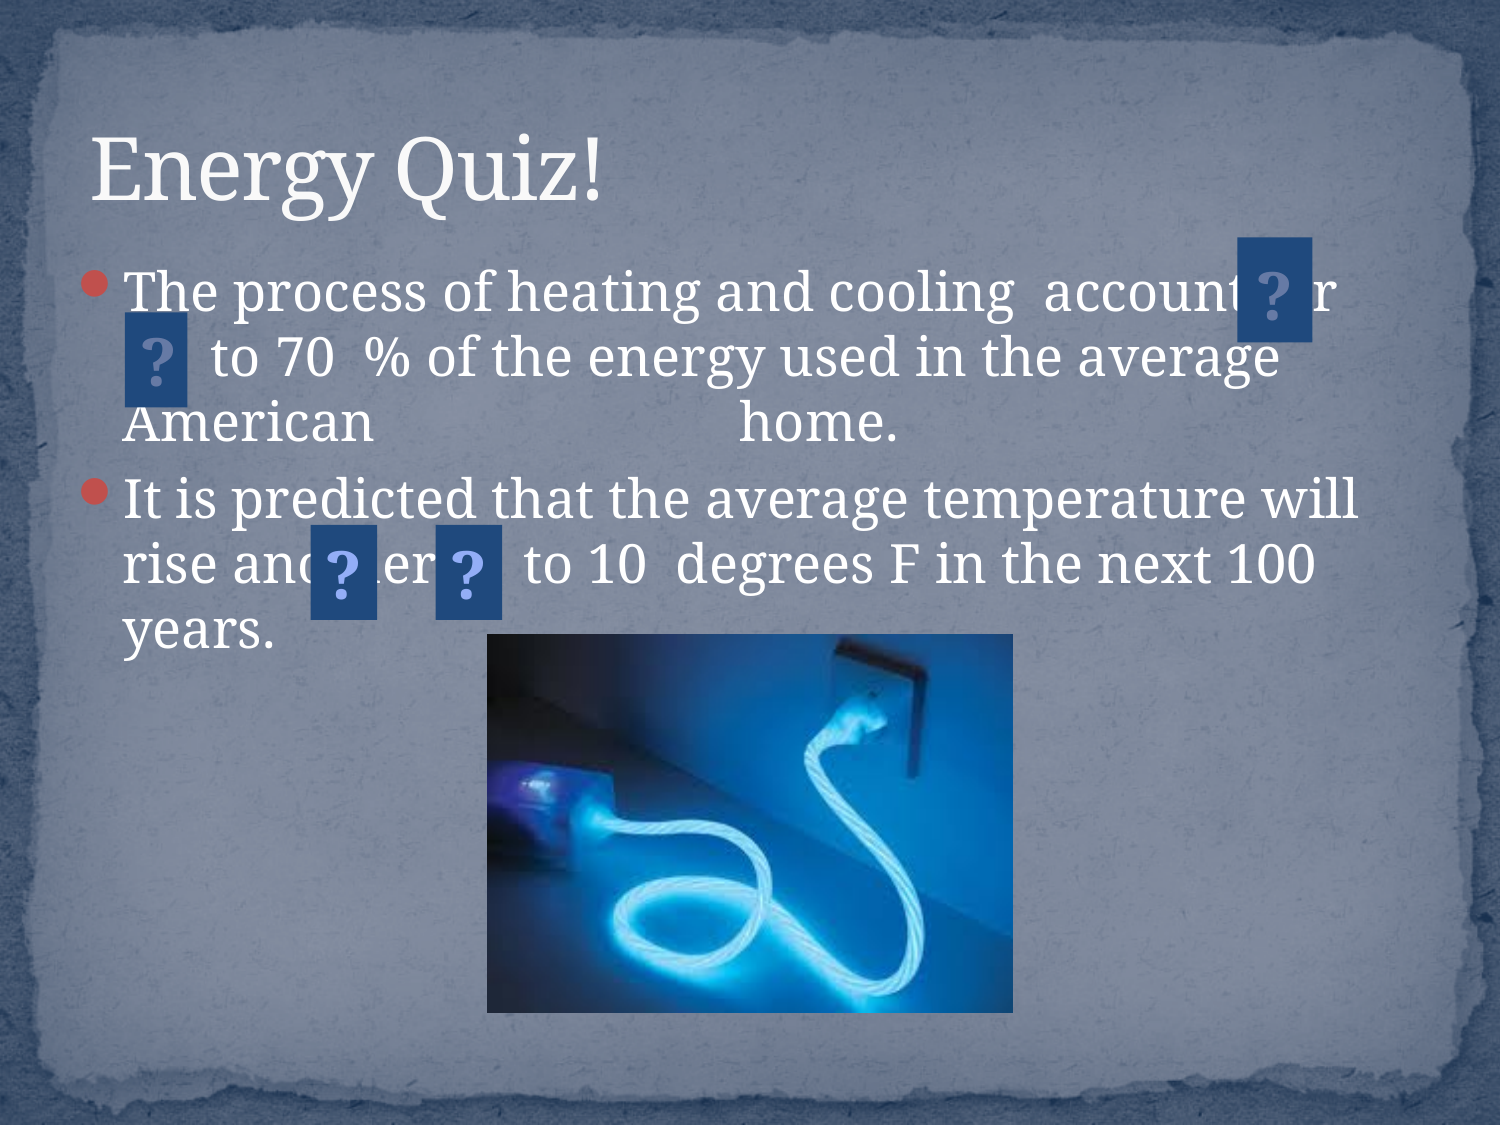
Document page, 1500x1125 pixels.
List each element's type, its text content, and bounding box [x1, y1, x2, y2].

text_box ? [1237, 237, 1313, 343]
list The process of heating and cooling account for 50 to 70 % of the energy used in the average American home. It is predicted that the average temperature will rise another 3 to 10 degrees F in the next 100 years. [62, 249, 1413, 1000]
text_box ? [435, 524, 503, 620]
title Energy Quiz! [74, 24, 1425, 225]
picture [487, 634, 1013, 1013]
text_box ? [310, 524, 378, 620]
text_box ? [124, 312, 188, 408]
